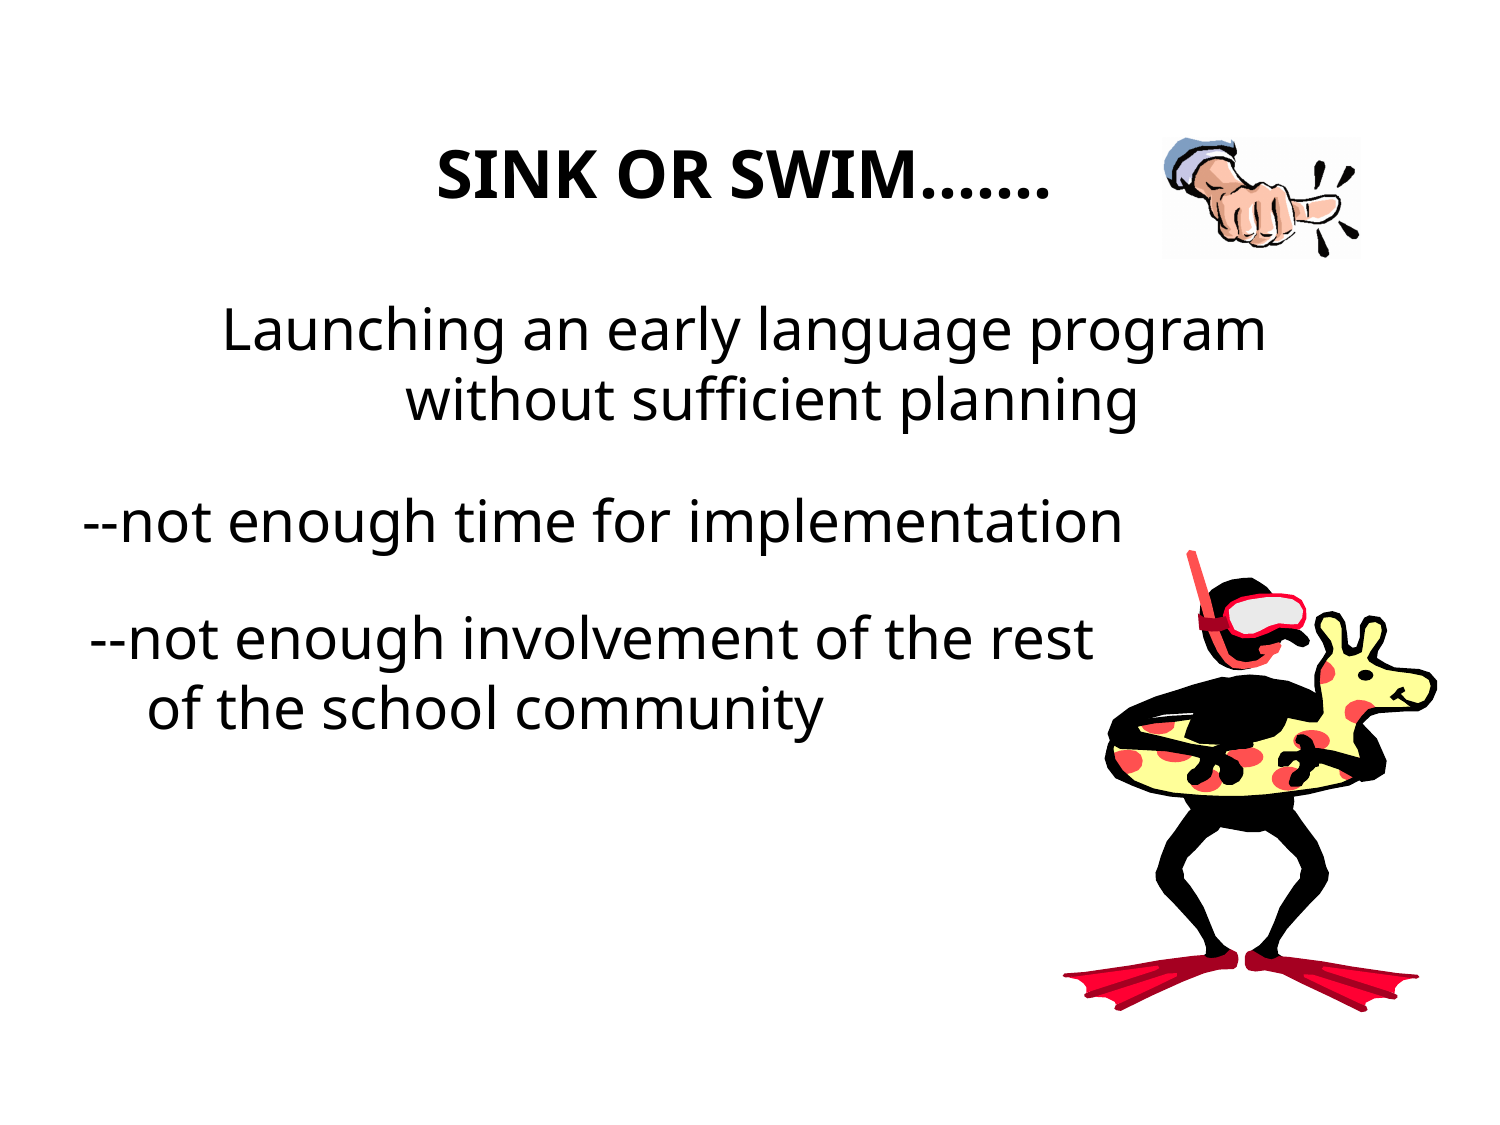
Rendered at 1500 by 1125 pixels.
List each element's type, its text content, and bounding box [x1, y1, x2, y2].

text_box SINK OR SWIM……. Launching an early language program without sufficient planning [112, 124, 1378, 440]
text_box --not enough time for implementation [67, 476, 1140, 562]
picture [1062, 549, 1438, 1013]
text_box --not enough involvement of the rest of the school community [75, 593, 1057, 749]
picture [1163, 99, 1361, 298]
